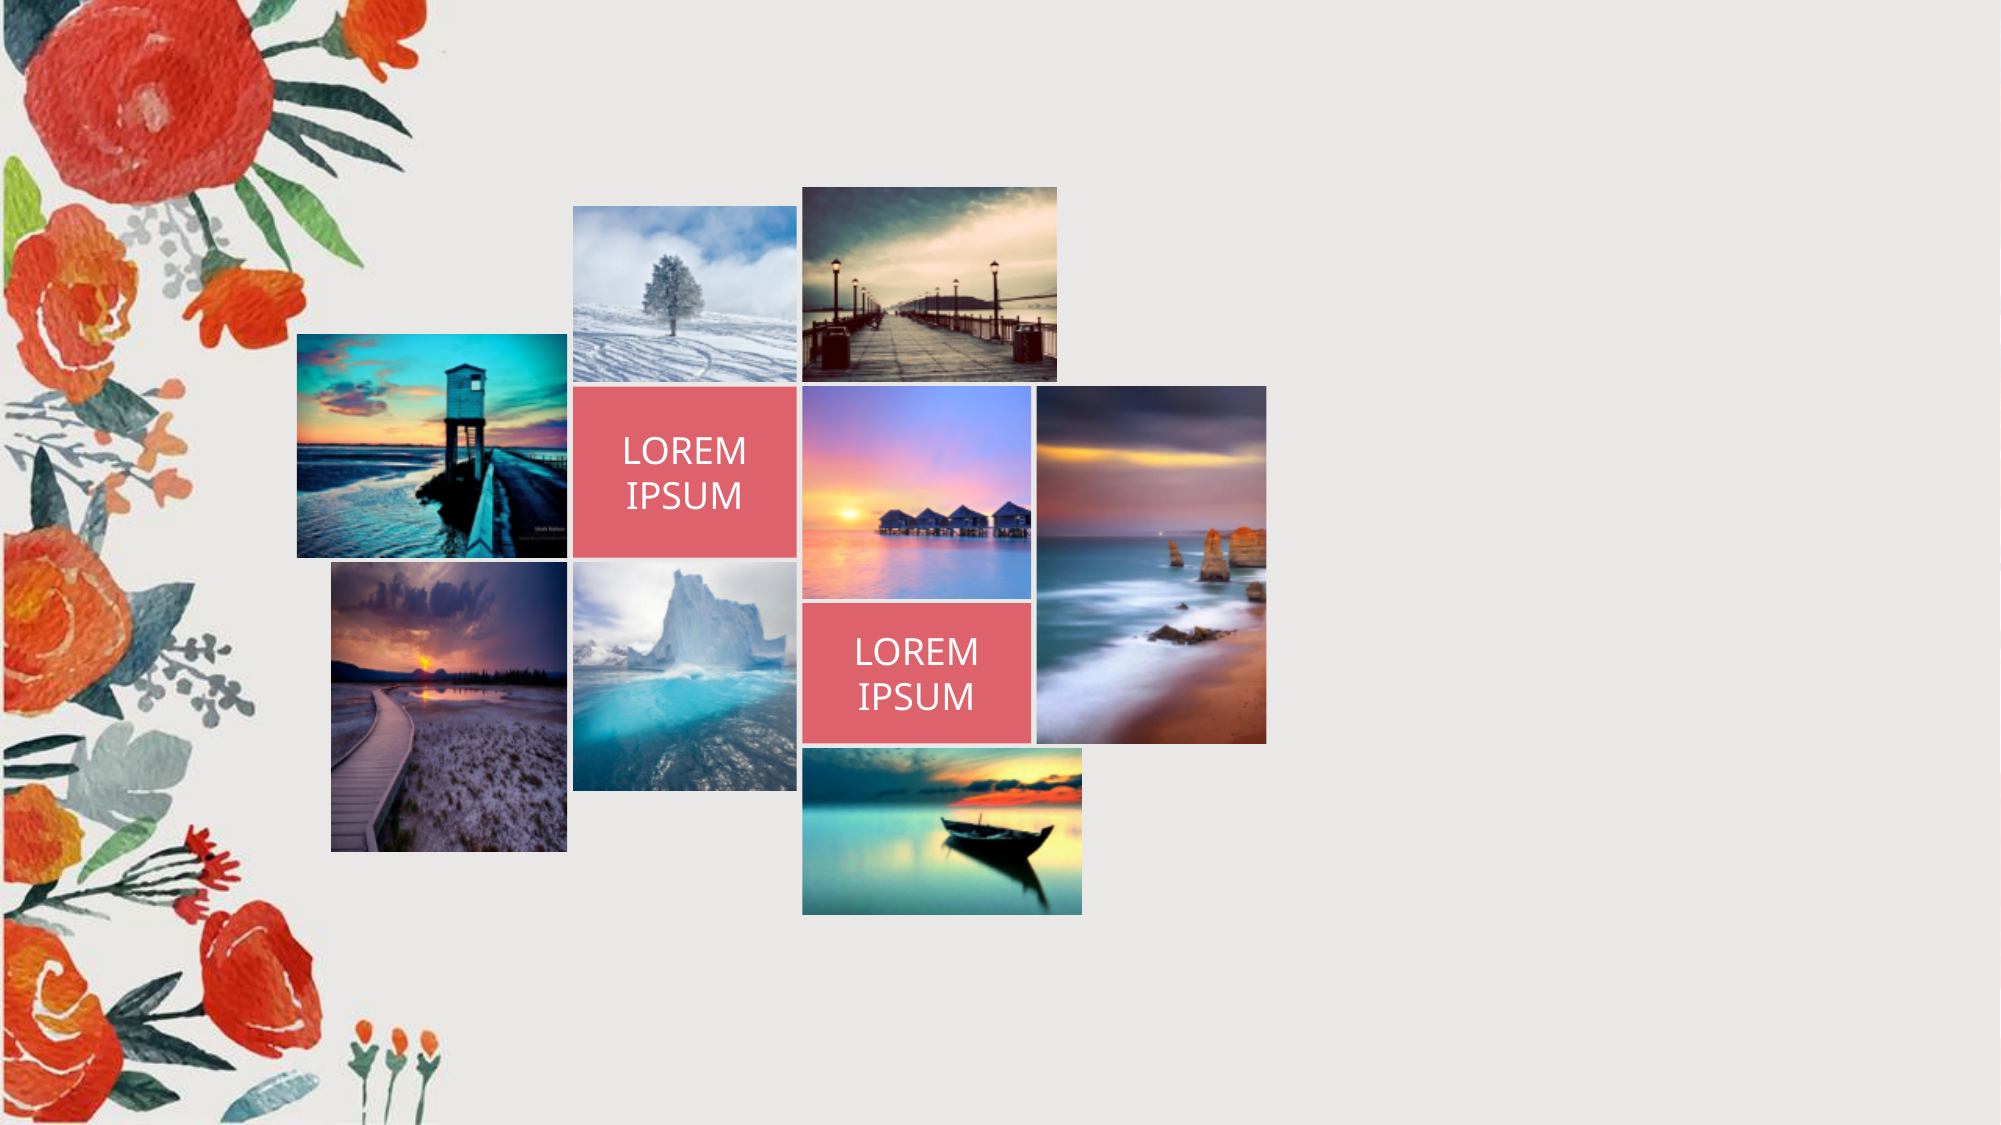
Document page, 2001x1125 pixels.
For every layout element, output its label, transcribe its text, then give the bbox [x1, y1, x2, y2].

text_box LOREM IPSUM [802, 603, 1032, 744]
text_box [802, 386, 1032, 599]
text_box [573, 562, 797, 791]
text_box [331, 562, 568, 852]
picture [0, 0, 2001, 1125]
text_box [1036, 386, 1267, 744]
text_box [802, 748, 1082, 915]
text_box [573, 206, 797, 382]
text_box LOREM IPSUM [573, 386, 797, 558]
text_box [802, 187, 1057, 382]
text_box [296, 334, 568, 558]
